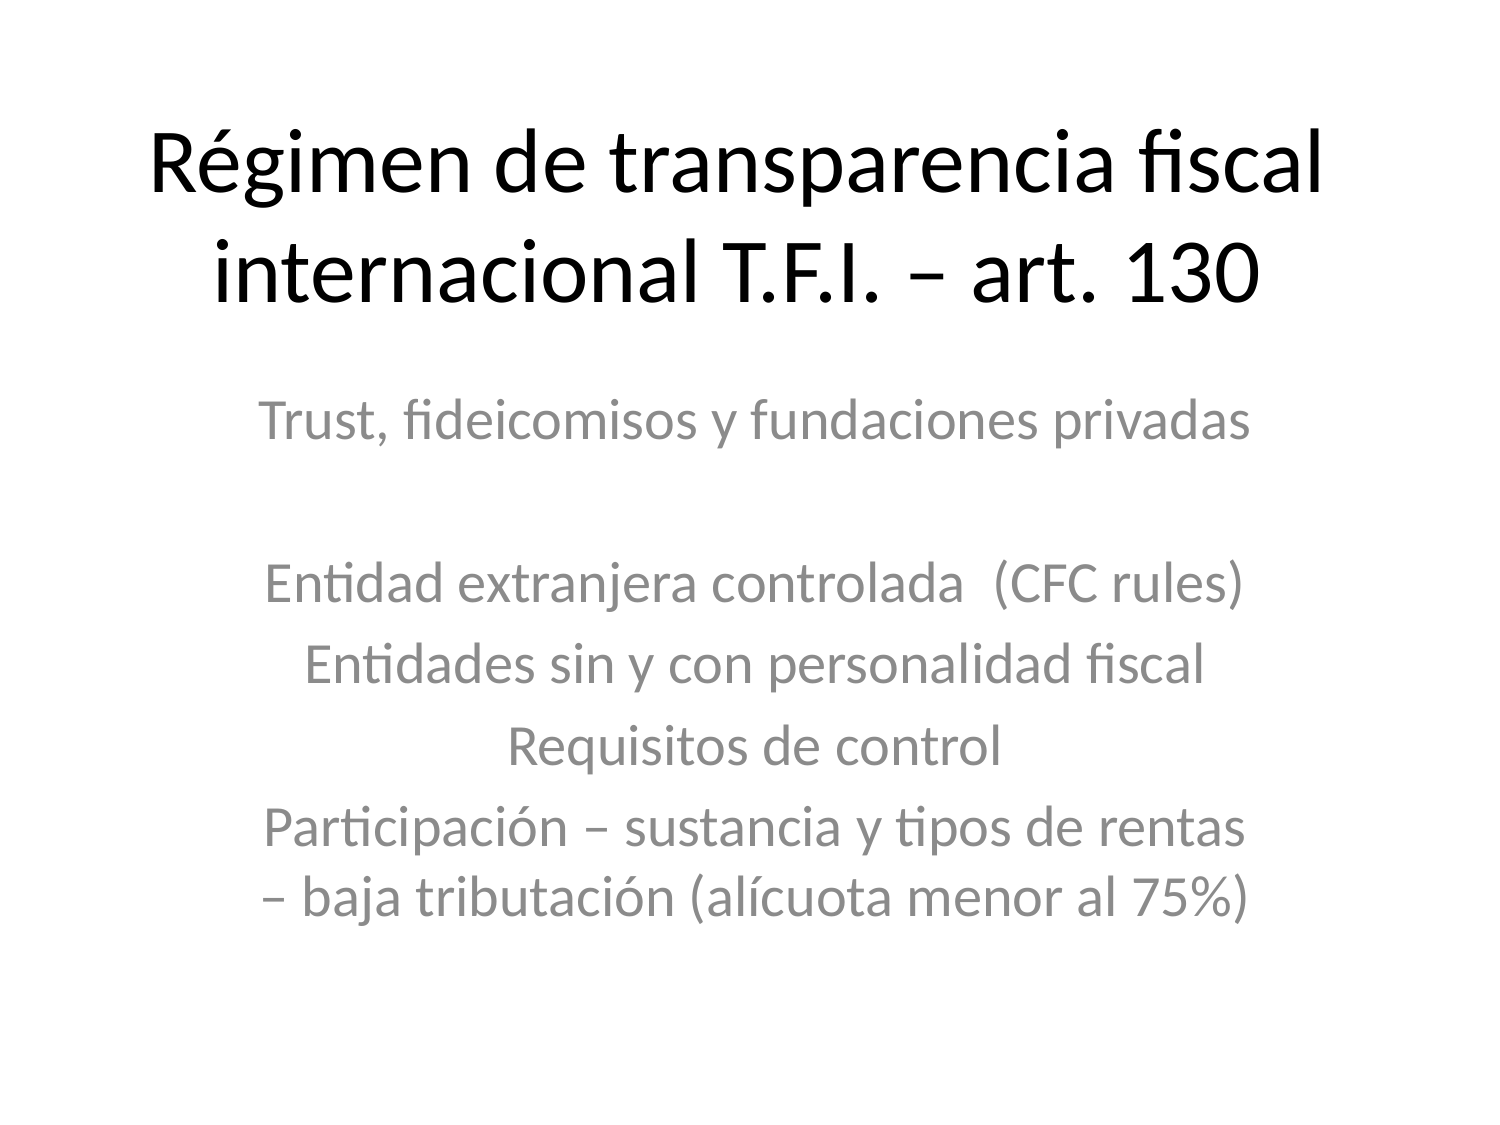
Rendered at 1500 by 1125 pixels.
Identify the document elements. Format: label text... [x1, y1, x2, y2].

title Régimen de transparencia fiscal internacional T.F.I. – art. 130 [100, 90, 1376, 332]
subtitle Trust, fideicomisos y fundaciones privadas Entidad extranjera controlada (CFC rules) Entidades sin y con personalidad fiscal Requisitos de control Participación – sustancia y tipos de rentas – baja tributación (alícuota menor al 75%) [230, 373, 1281, 1000]
